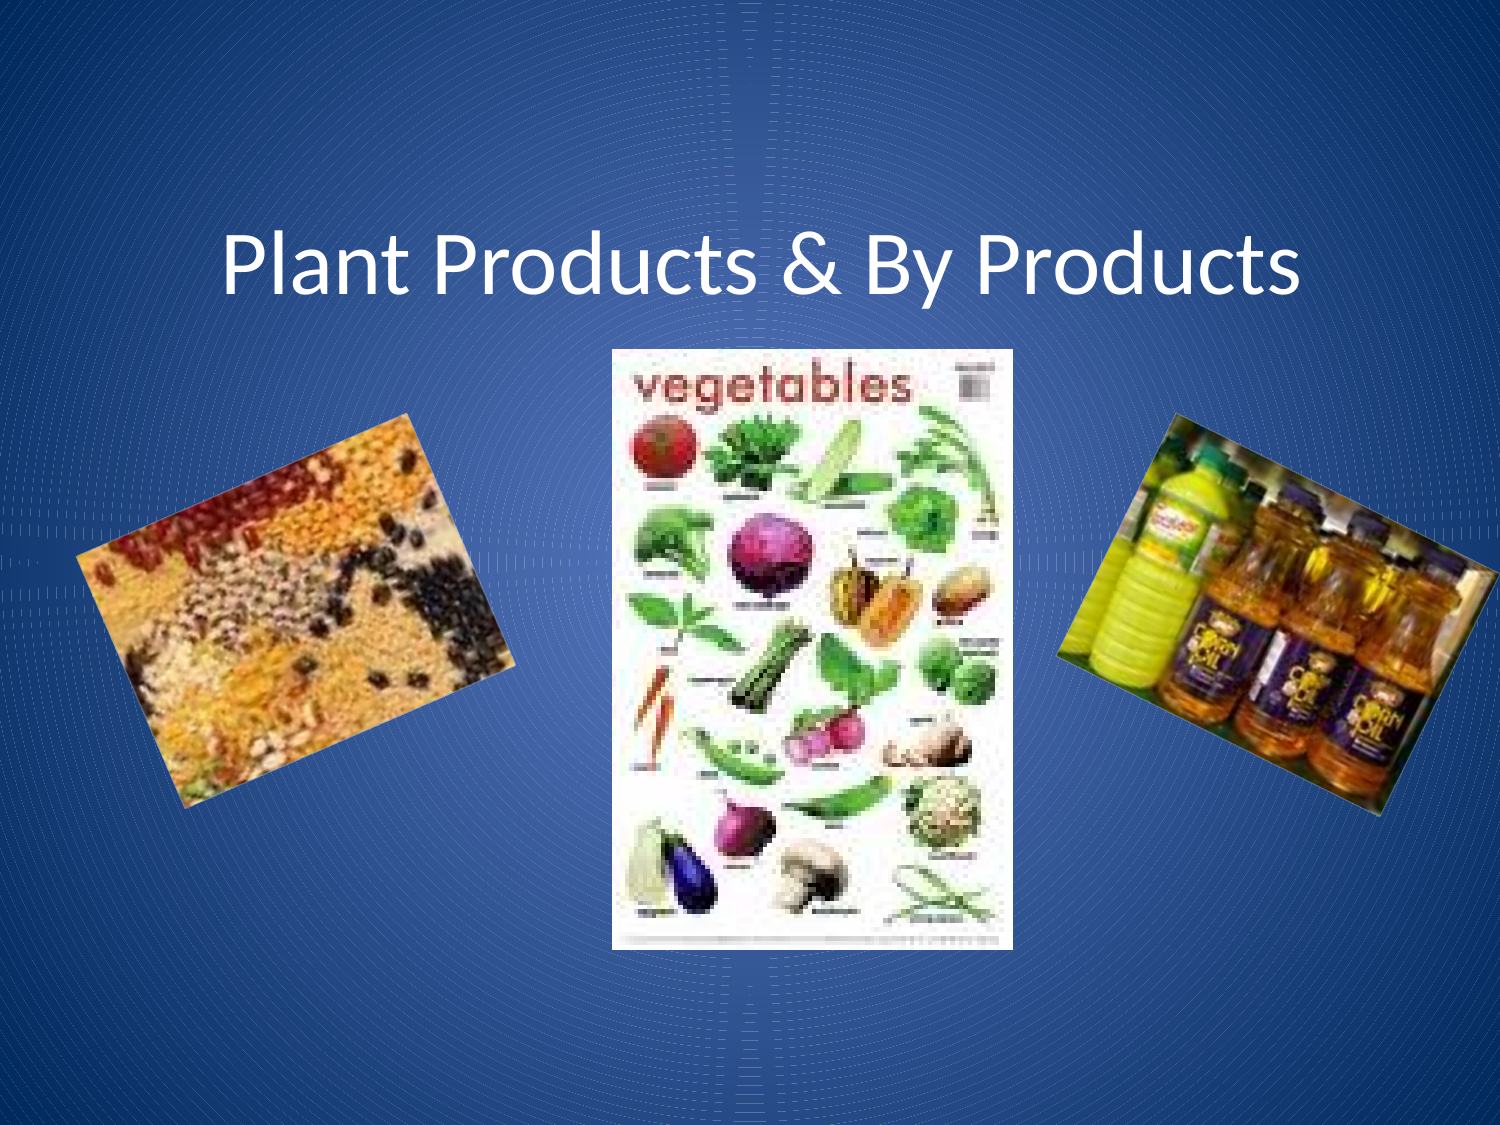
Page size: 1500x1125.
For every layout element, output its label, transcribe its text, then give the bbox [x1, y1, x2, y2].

picture [612, 349, 1013, 951]
title Plant Products & By Products [125, 137, 1400, 379]
picture [78, 415, 514, 807]
picture [1057, 414, 1499, 815]
